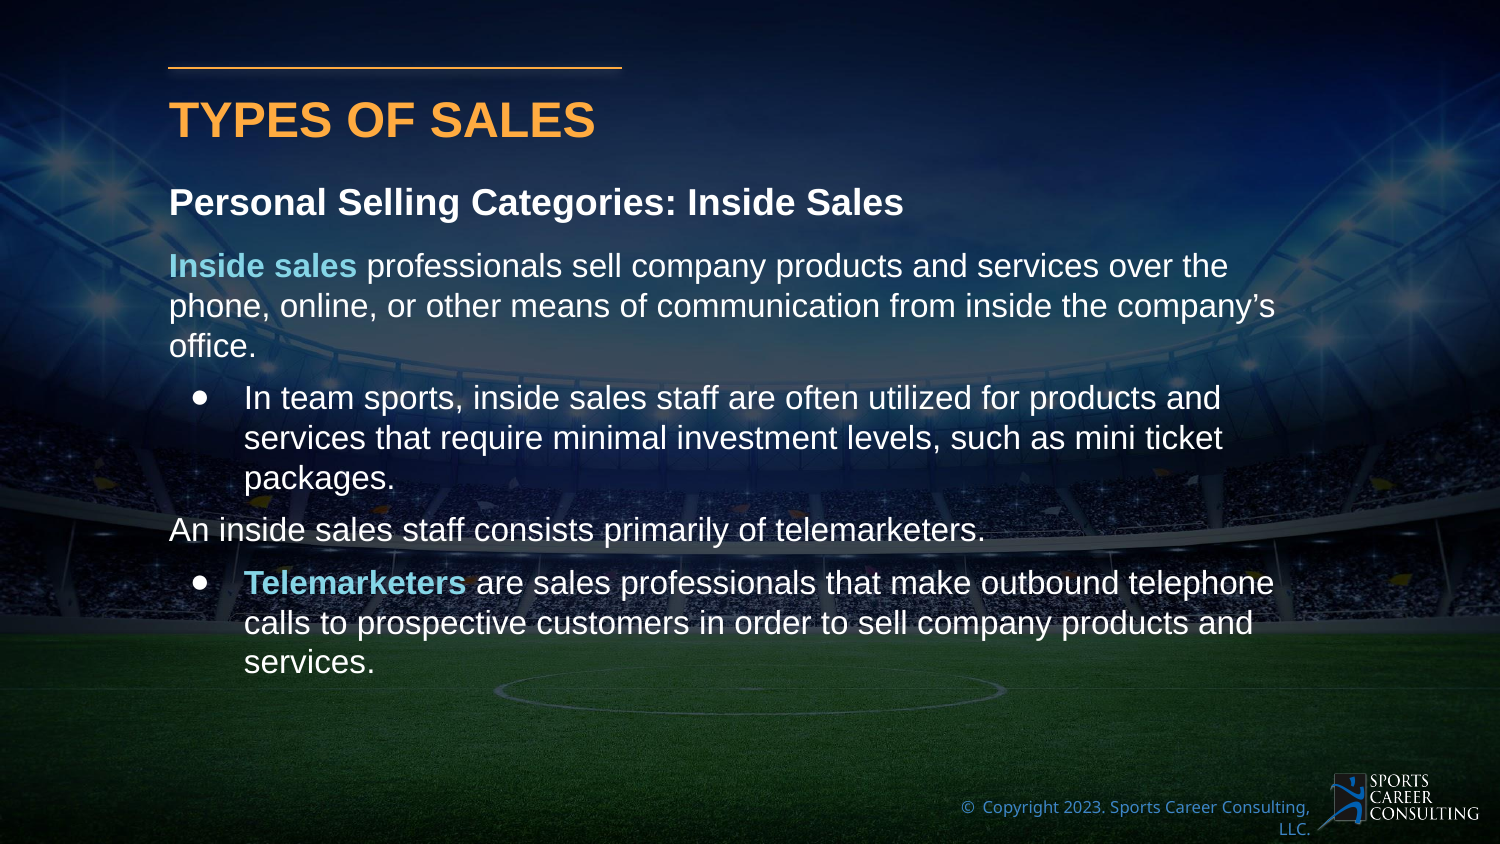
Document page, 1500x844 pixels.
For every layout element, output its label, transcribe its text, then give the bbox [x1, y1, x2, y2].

list Personal Selling Categories: Inside Sales Inside sales professionals sell company products and services over the phone, online, or other means of communication from inside the company’s office. In team sports, inside sales staff are often utilized for products and services that require minimal investment levels, such as mini ticket packages. An inside sales staff consists primarily of telemarketers. Telemarketers are sales professionals that make outbound telephone calls to prospective customers in order to sell company products and services. [153, 162, 1331, 704]
title TYPES OF SALES [153, 72, 1095, 162]
text_box © Copyright 2023. Sports Career Consulting, LLC. [914, 769, 1326, 844]
picture [0, 0, 1500, 844]
